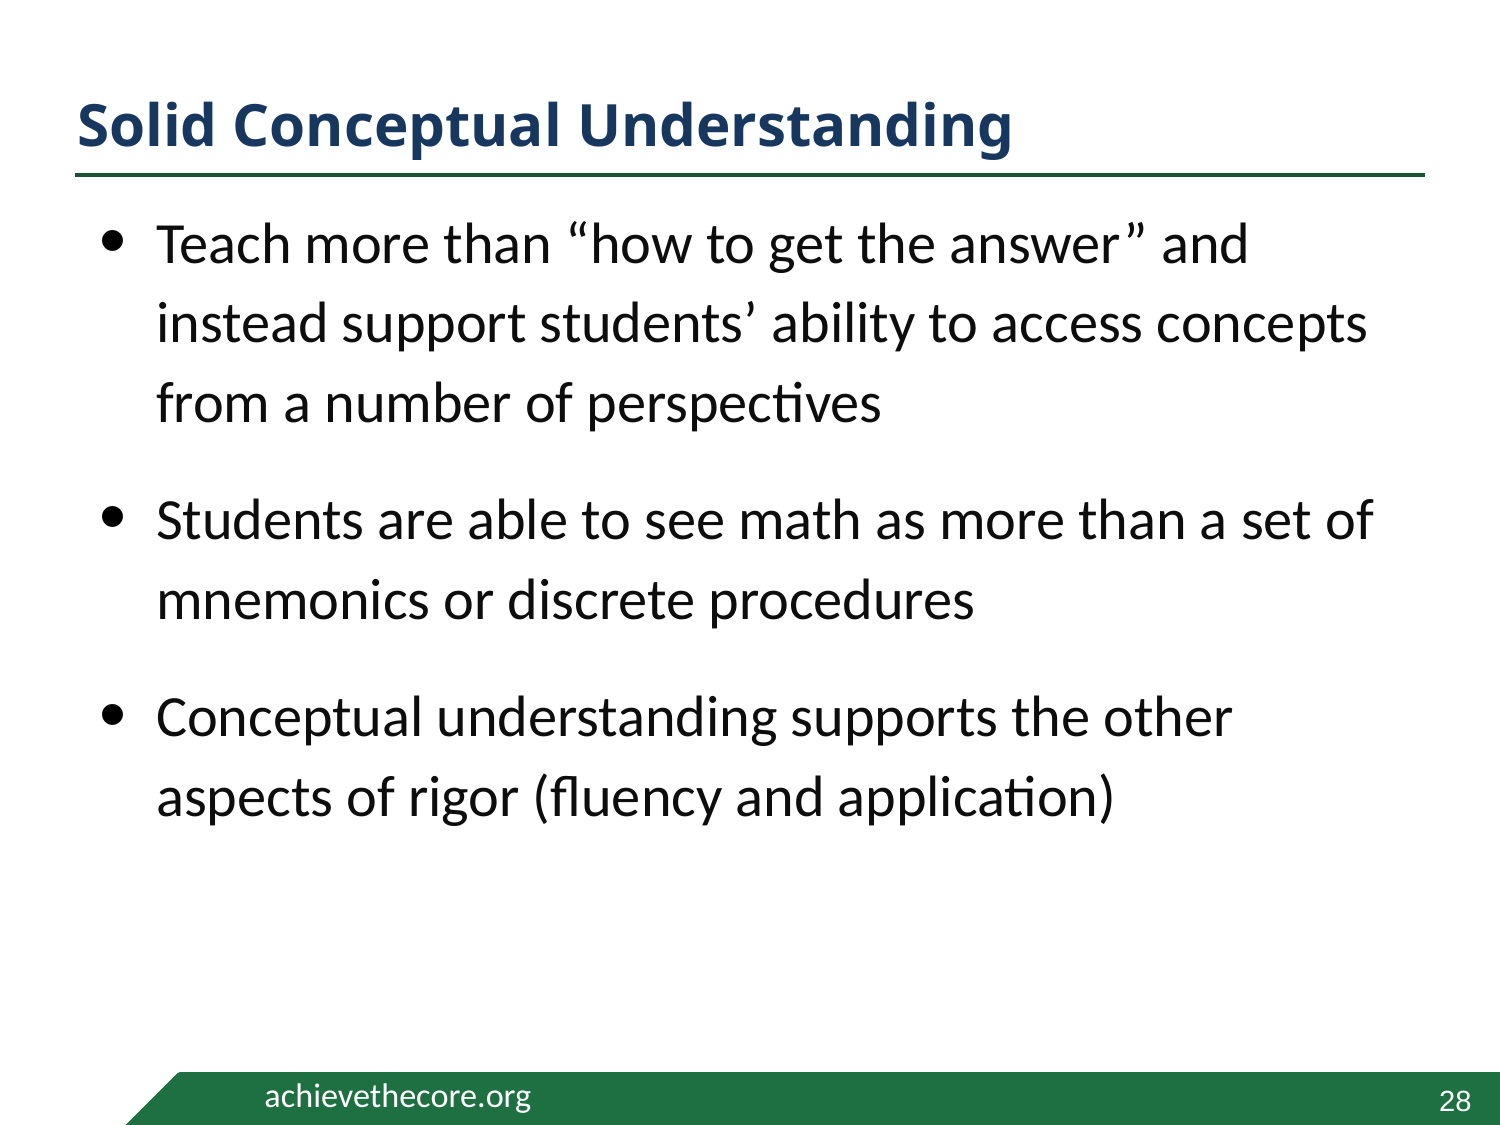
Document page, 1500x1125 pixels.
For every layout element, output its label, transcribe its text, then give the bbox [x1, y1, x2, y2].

list Teach more than “how to get the answer” and instead support students’ ability to access concepts from a number of perspectives Students are able to see math as more than a set of mnemonics or discrete procedures Conceptual understanding supports the other aspects of rigor (fluency and application) [84, 187, 1420, 841]
slide_number 28 [1136, 1073, 1487, 1125]
title Solid Conceptual Understanding [62, 21, 1425, 225]
